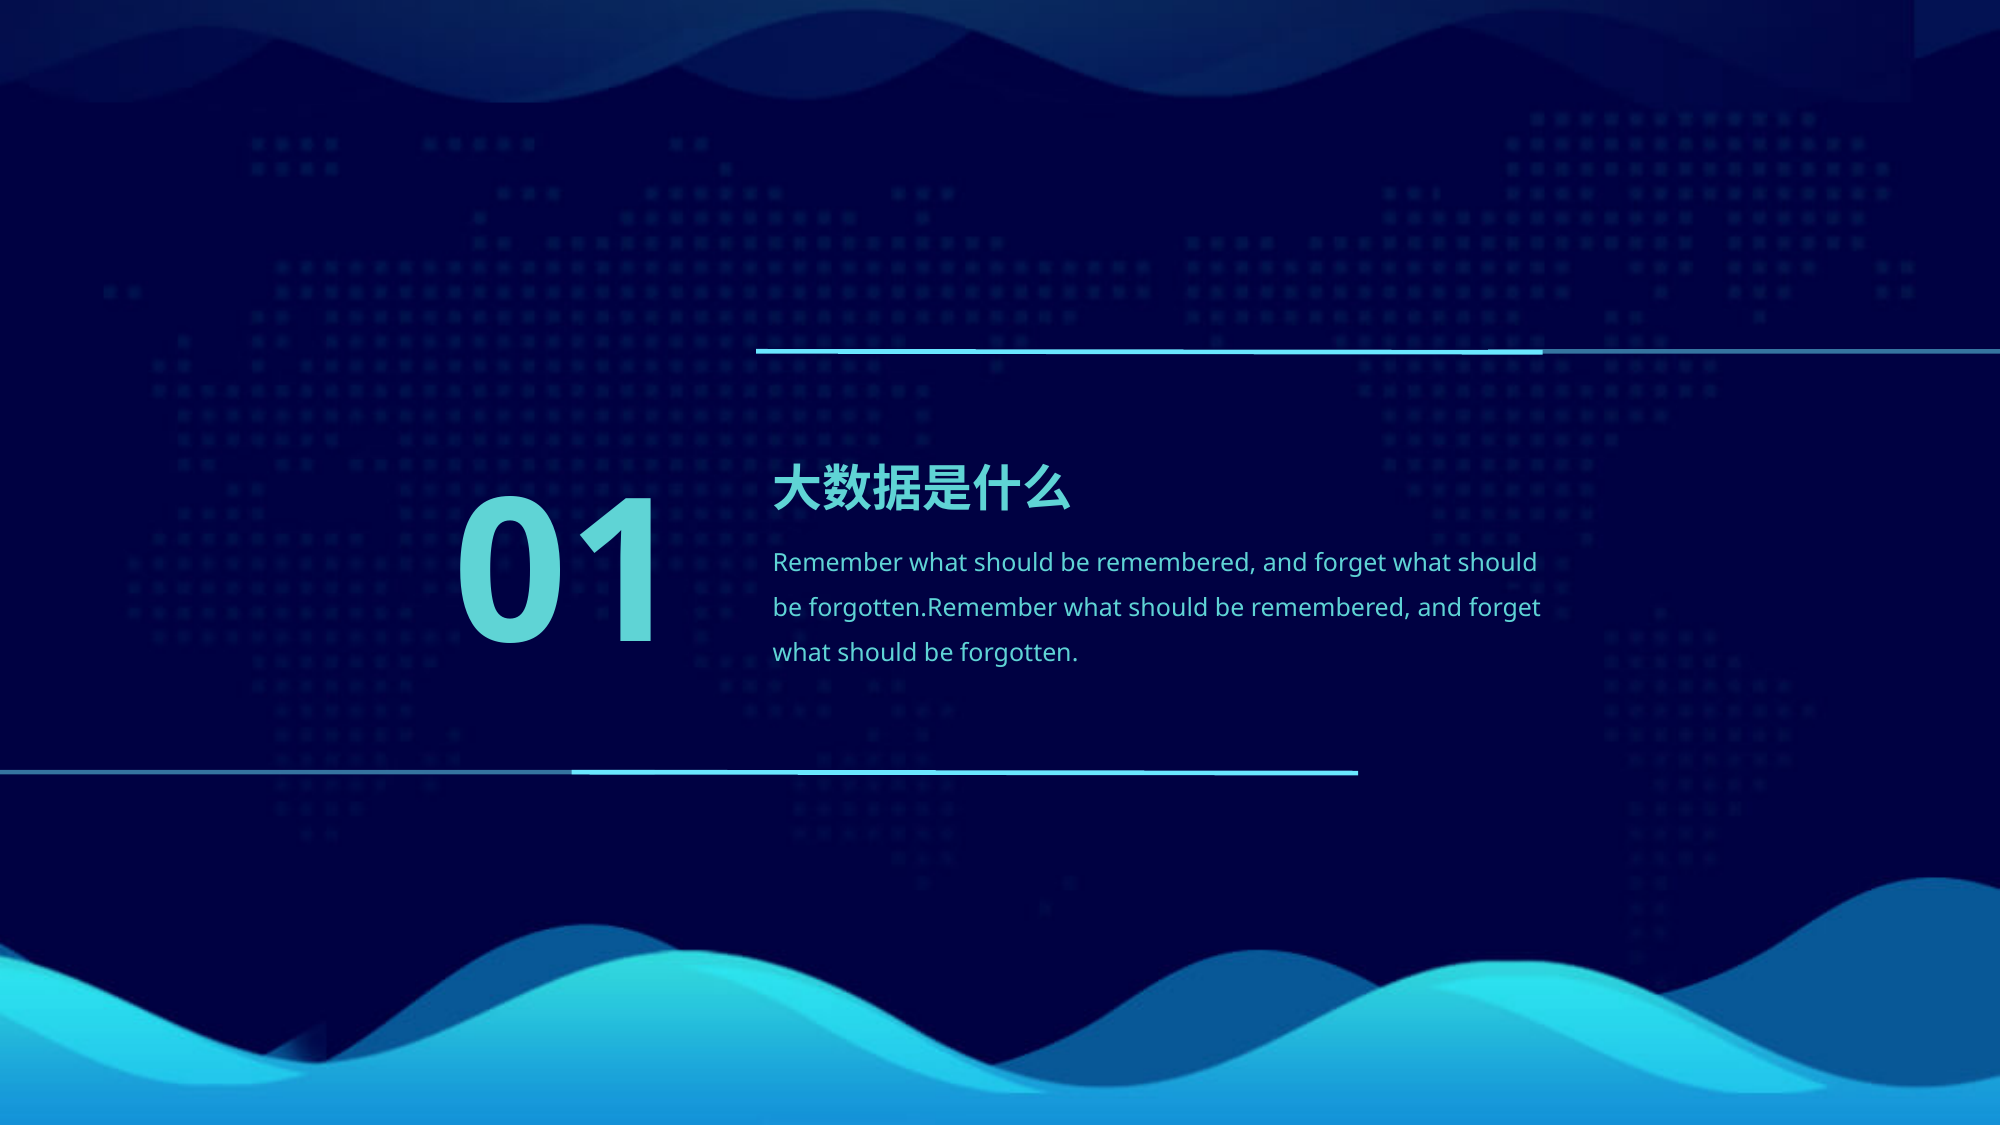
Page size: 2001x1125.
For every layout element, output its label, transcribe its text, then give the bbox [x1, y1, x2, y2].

text_box Remember what should be remembered, and forget what should be forgotten.Remember what should be remembered, and forget what should be forgotten. [757, 524, 1579, 674]
picture [0, 0, 2000, 1125]
text_box 大数据是什么 [758, 448, 1371, 524]
text_box 01 [407, 433, 698, 689]
